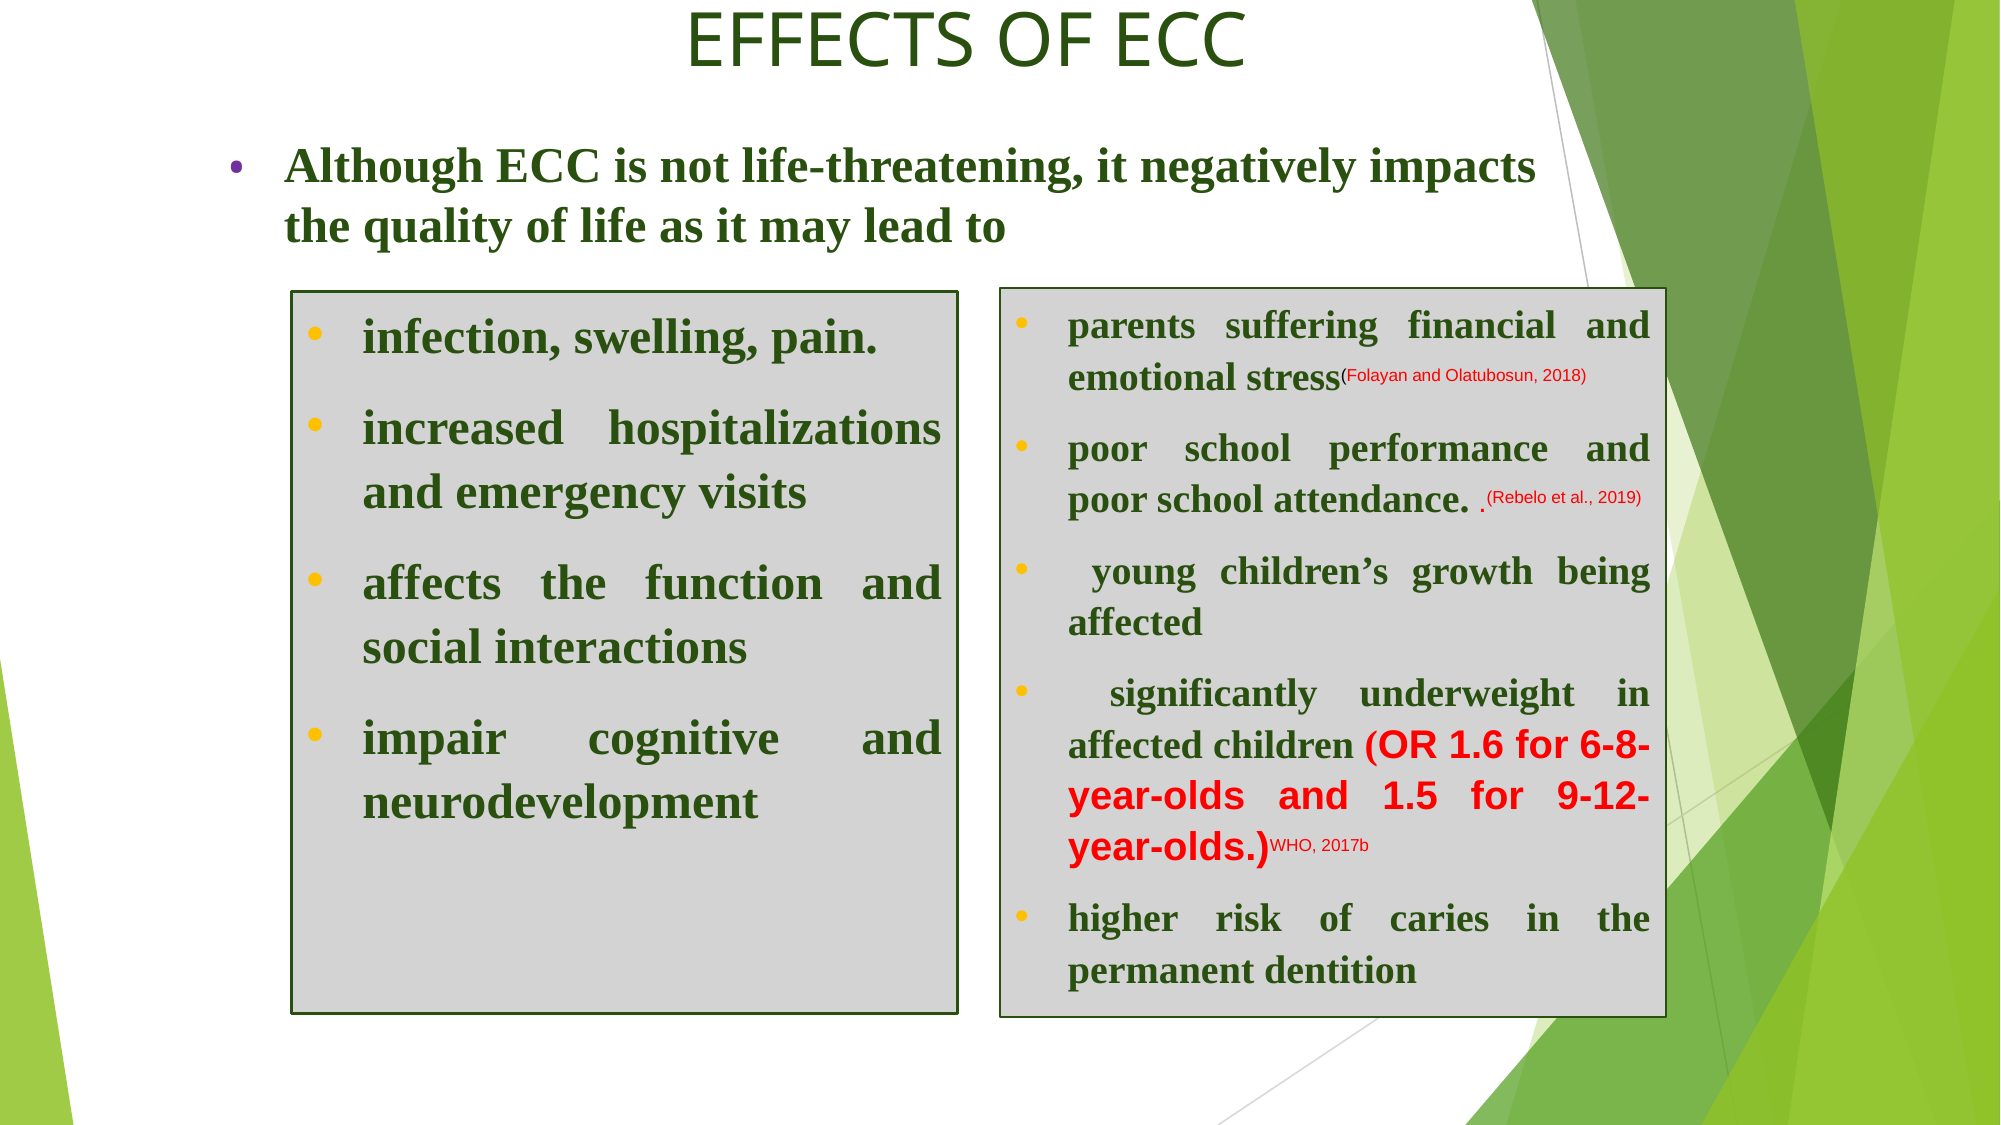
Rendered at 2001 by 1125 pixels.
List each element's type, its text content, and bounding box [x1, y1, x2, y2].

text_box parents suffering financial and emotional stress(Folayan and Olatubosun, 2018) poor school performance and poor school attendance. .(Rebelo et al., 2019) young children’s growth being affected significantly underweight in affected children (OR 1.6 for 6-8-year-olds and 1.5 for 9-12-year-olds.)WHO, 2017b higher risk of caries in the permanent dentition [999, 288, 1666, 1018]
list Although ECC is not life-threatening, it negatively impacts the quality of life as it may lead to [212, 124, 1563, 778]
text_box infection, swelling, pain. increased hospitalizations and emergency visits affects the function and social interactions impair cognitive and neurodevelopment [291, 291, 958, 1014]
title EFFECTS OF ECC [291, 0, 1642, 90]
